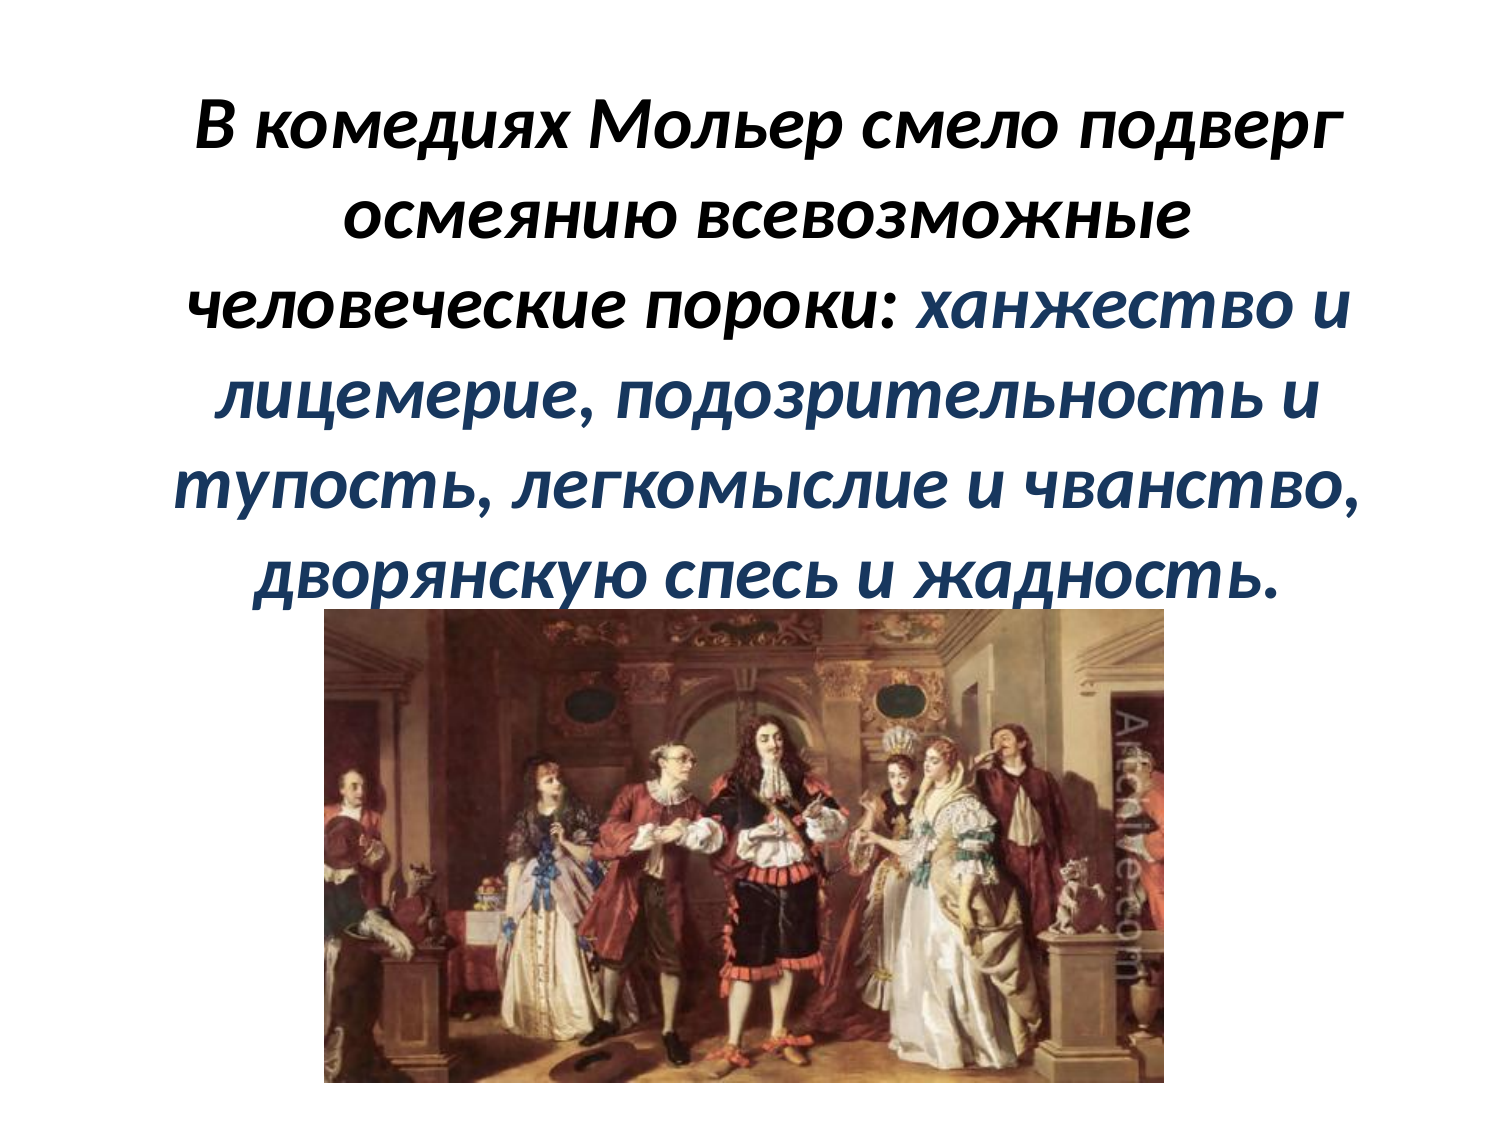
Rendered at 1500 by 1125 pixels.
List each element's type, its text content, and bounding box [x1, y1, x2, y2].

title В комедиях Мольер смело подверг осмеянию всевозможные человеческие пороки: ханжество и лицемерие, подозрительность и тупость, легкомыслие и чванство, дворянскую спесь и жадность. [112, 19, 1425, 669]
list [324, 609, 1164, 1083]
